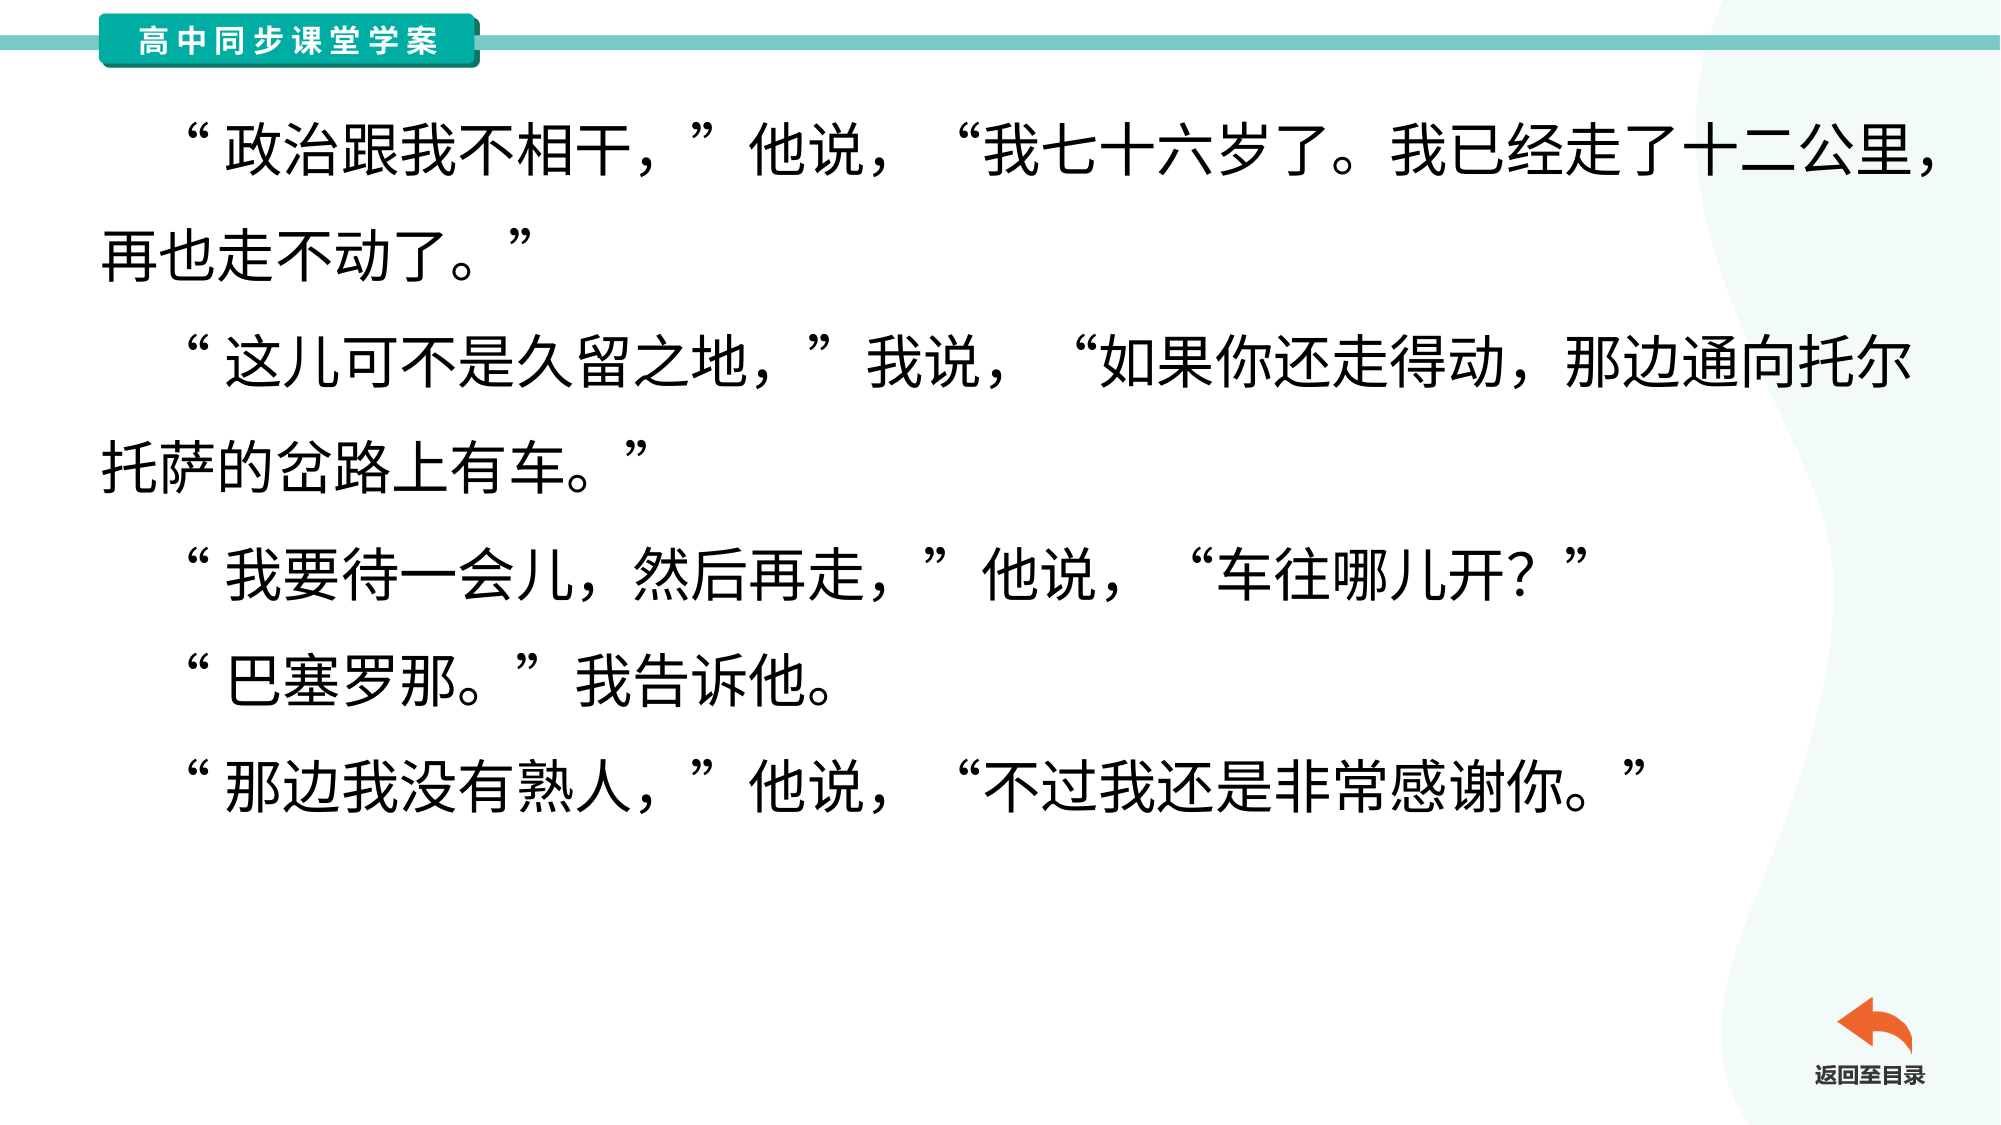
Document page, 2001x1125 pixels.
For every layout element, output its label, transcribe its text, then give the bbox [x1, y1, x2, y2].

text_box “政治跟我不相干，”他说，“我七十六岁了。我已经走了十二公里， 再也走不动了。” “这儿可不是久留之地，”我说，“如果你还走得动，那边通向托尔 托萨的岔路上有车。” “我要待一会儿，然后再走，”他说，“车往哪儿开？” “巴塞罗那。”我告诉他。 “那边我没有熟人，”他说，“不过我还是非常感谢你。” [100, 76, 1899, 821]
picture [0, 0, 2000, 1125]
